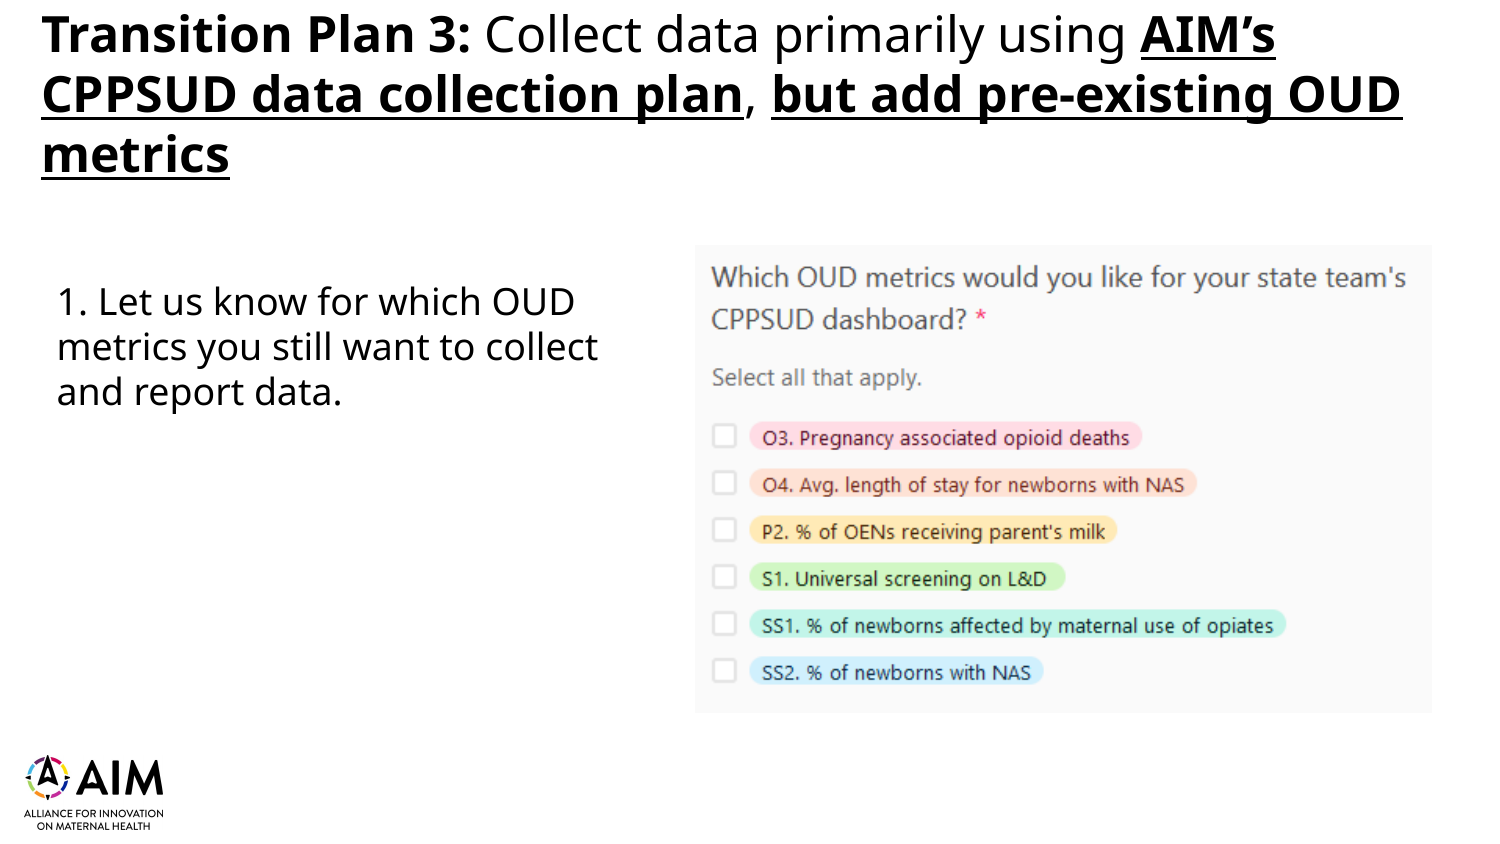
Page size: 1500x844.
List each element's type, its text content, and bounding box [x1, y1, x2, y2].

title Transition Plan 3: Collect data primarily using AIM’s CPPSUD data collection plan, but add pre-existing OUD metrics [26, 35, 1474, 198]
picture [695, 245, 1432, 714]
picture [24, 755, 163, 830]
text_box 1. Let us know for which OUD metrics you still want to collect and report data. [41, 270, 684, 421]
